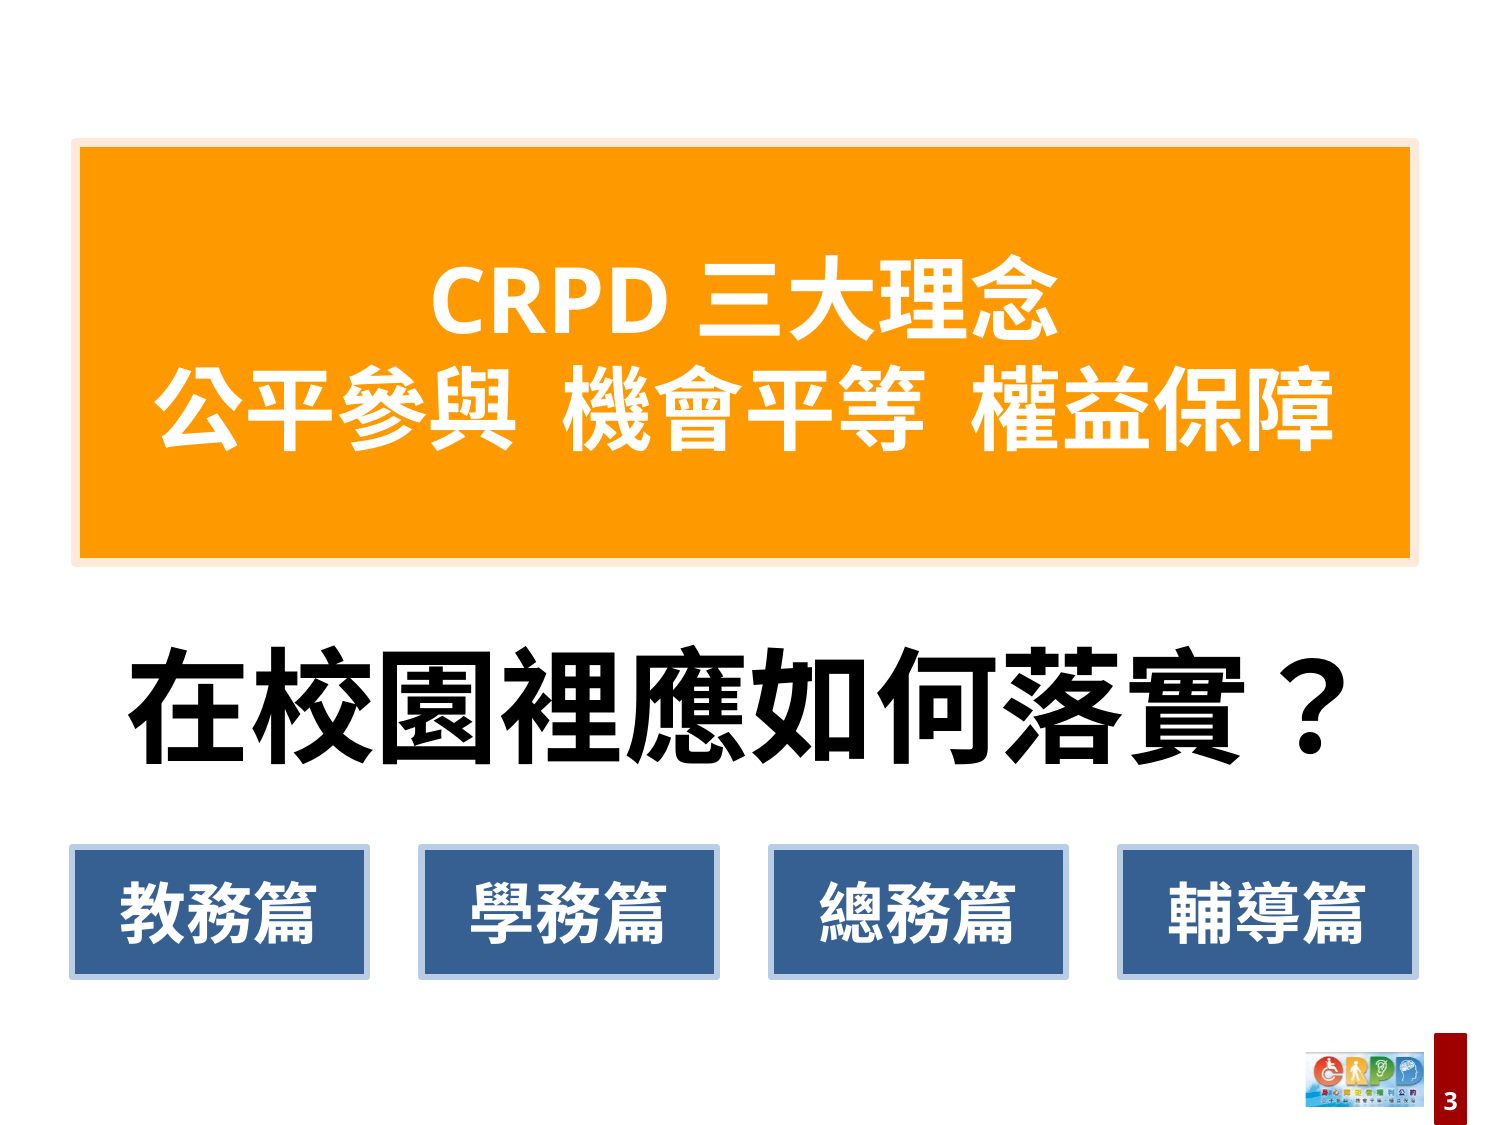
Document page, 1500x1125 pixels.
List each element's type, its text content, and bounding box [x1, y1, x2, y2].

text_box CRPD三大理念 公平參與 機會平等 權益保障 [73, 140, 1417, 564]
text_box 輔導篇 [1118, 845, 1418, 979]
slide_number 3 [1416, 1076, 1485, 1125]
picture [1305, 1052, 1424, 1107]
text_box 在校園裡應如何落實？ [105, 621, 1395, 787]
text_box 總務篇 [769, 845, 1068, 979]
text_box 學務篇 [419, 845, 719, 979]
text_box 教務篇 [70, 845, 369, 979]
